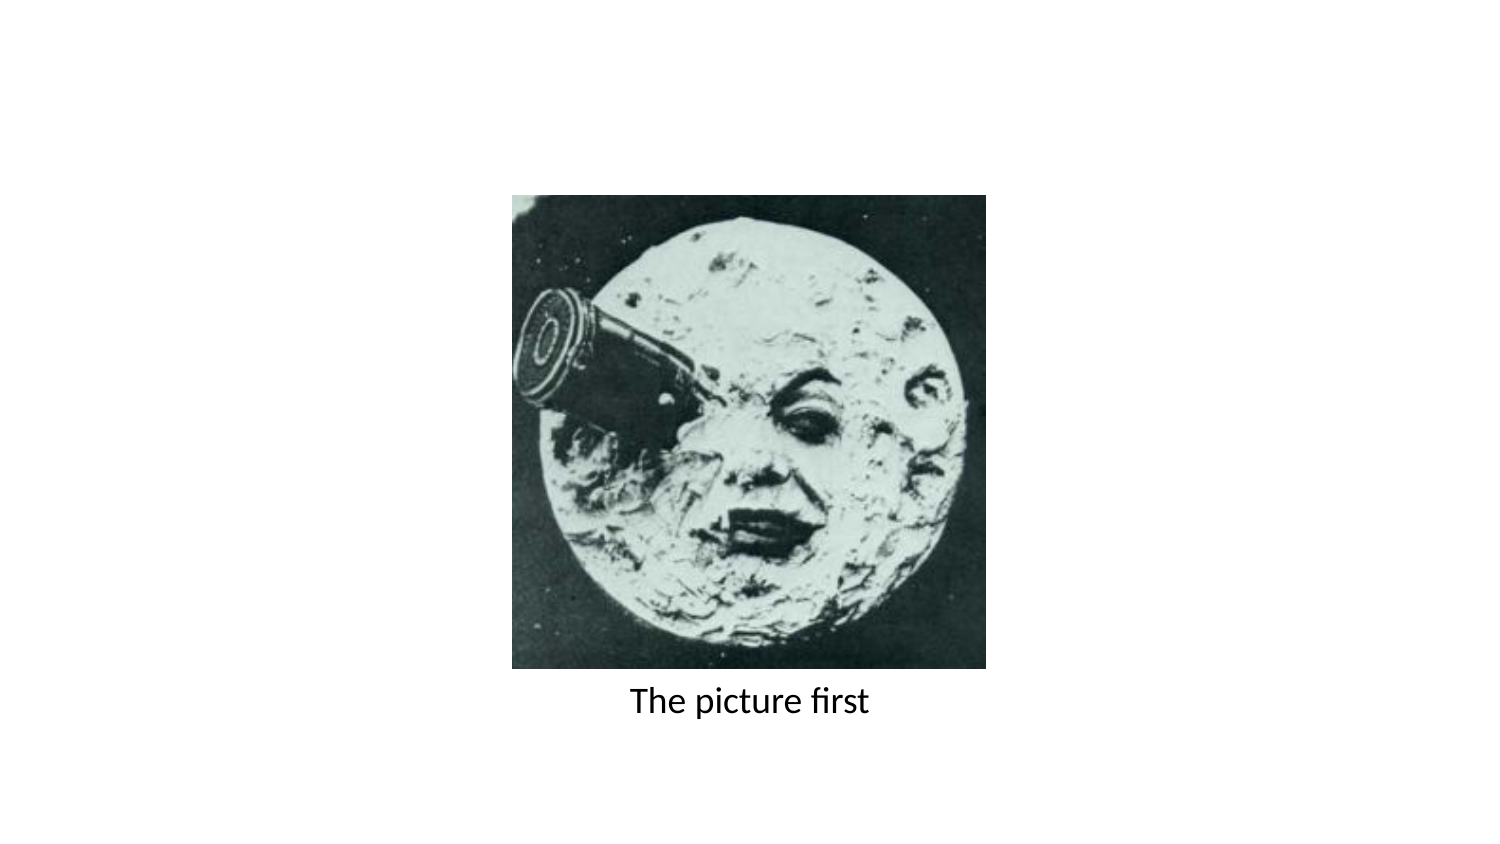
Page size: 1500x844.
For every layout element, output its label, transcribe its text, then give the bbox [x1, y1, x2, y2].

picture [512, 195, 986, 669]
text_box The picture first [74, 668, 1425, 753]
